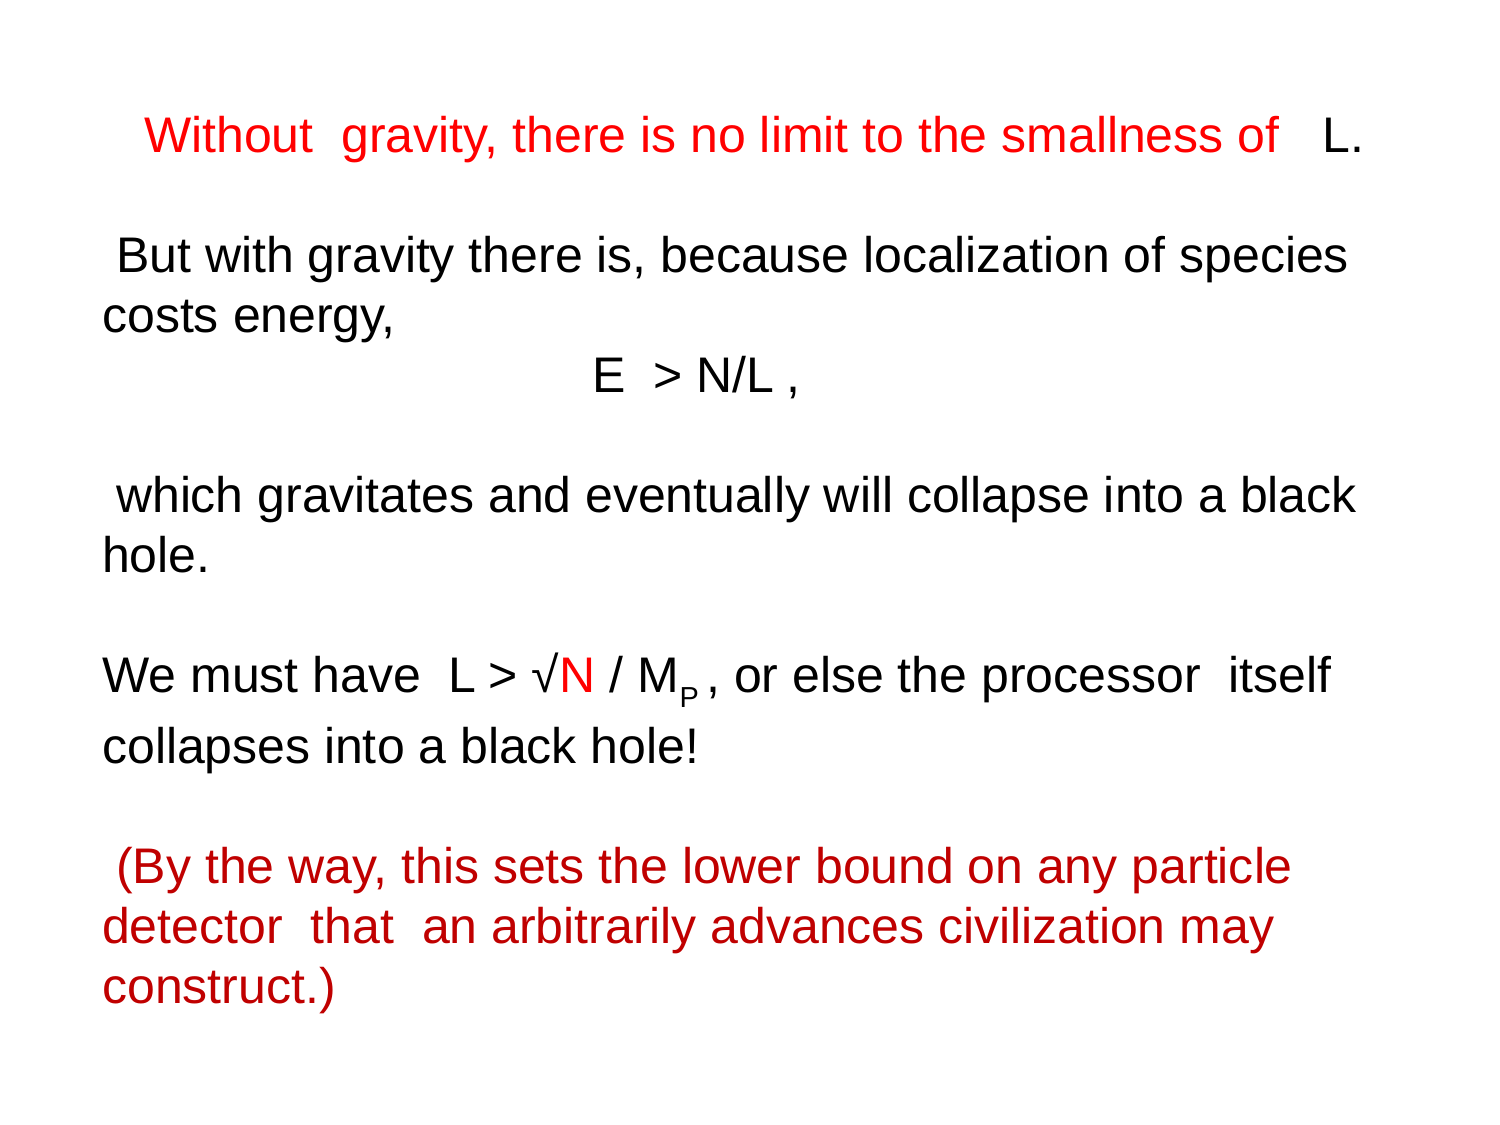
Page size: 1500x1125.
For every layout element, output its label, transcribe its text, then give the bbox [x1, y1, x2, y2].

text_box Without gravity, there is no limit to the smallness of L. But with gravity there is, because localization of species costs energy, E > N/L , which gravitates and eventually will collapse into a black hole. We must have L > √N / MP , or else the processor itself collapses into a black hole! (By the way, this sets the lower bound on any particle detector that an arbitrarily advances civilization may construct.) [87, 50, 1438, 1081]
